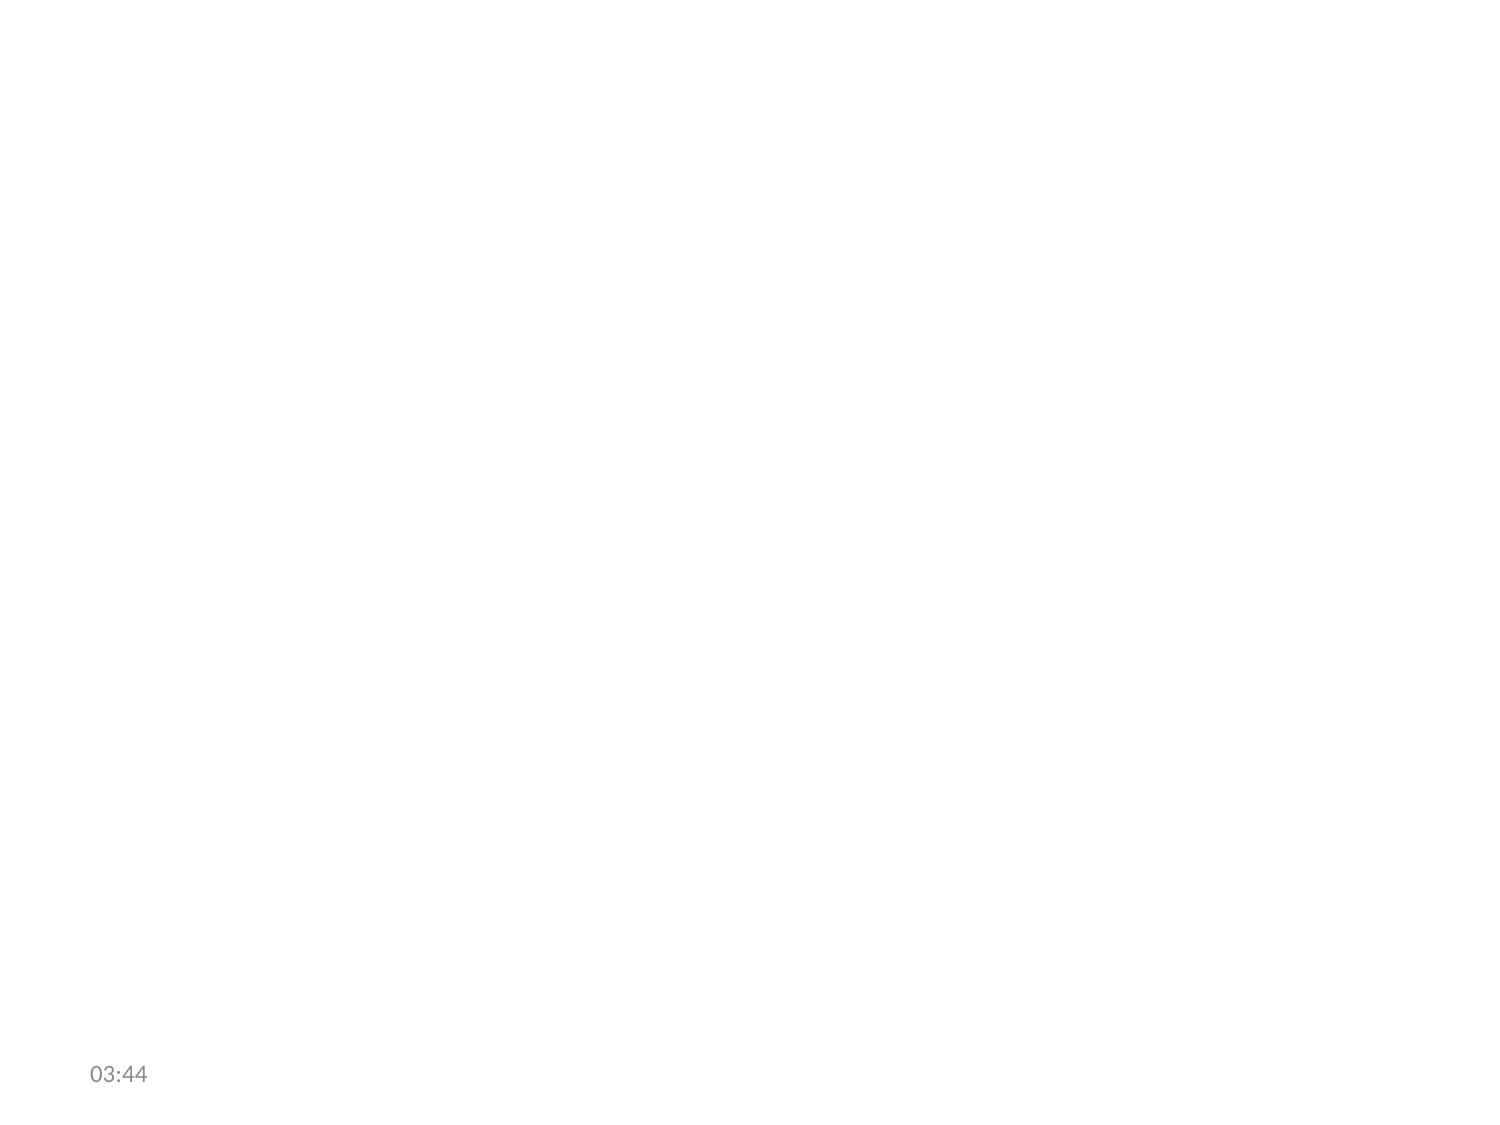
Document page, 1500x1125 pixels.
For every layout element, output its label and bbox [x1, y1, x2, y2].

slide_number [75, 1042, 425, 1103]
